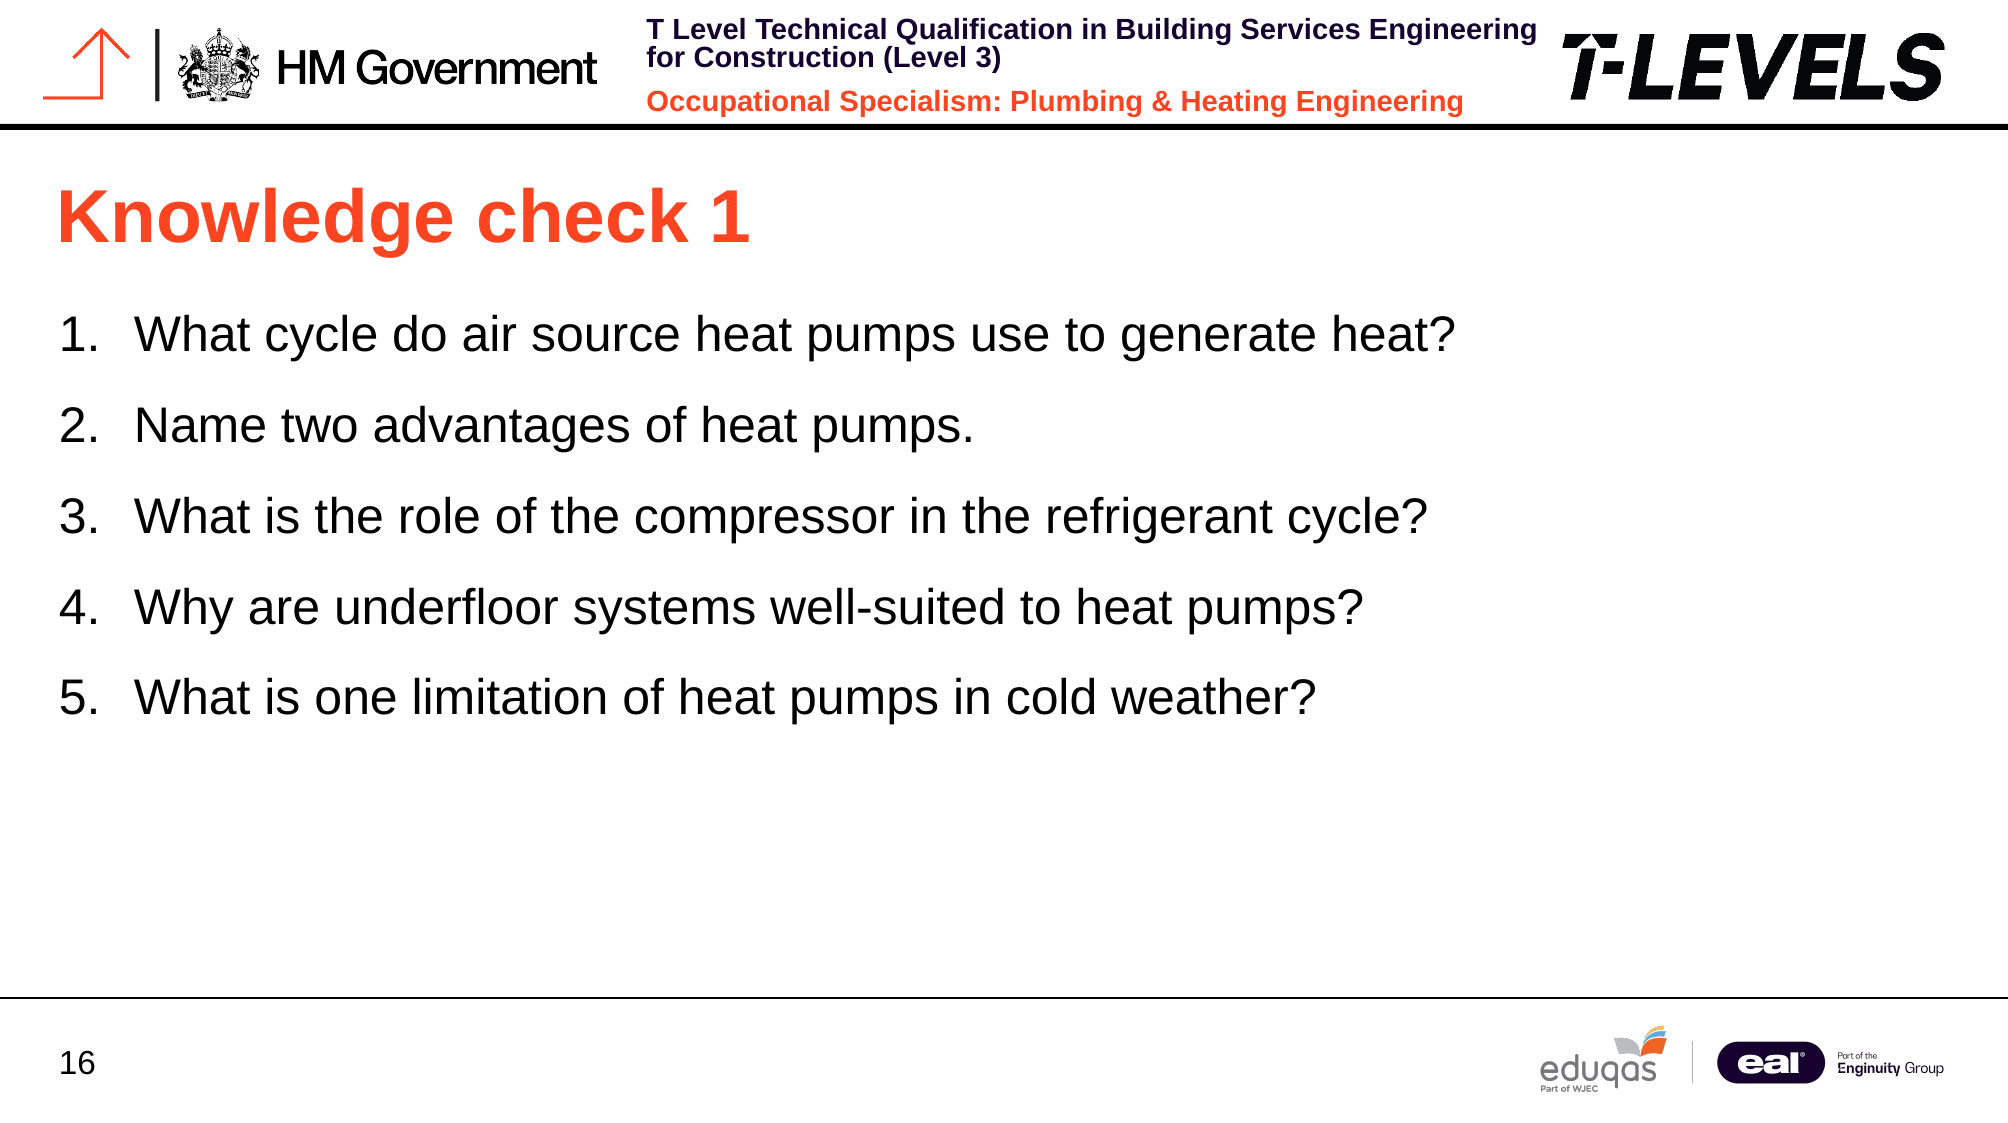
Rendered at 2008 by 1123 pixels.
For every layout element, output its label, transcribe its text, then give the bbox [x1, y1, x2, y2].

picture [155, 28, 597, 102]
title Knowledge check 1 [41, 111, 1949, 314]
picture [1535, 1021, 1949, 1097]
picture [1543, 25, 1964, 108]
list What cycle do air source heat pumps use to generate heat? Name two advantages of heat pumps. What is the role of the compressor in the refrigerant cycle? Why are underfloor systems well-suited to heat pumps? What is one limitation of heat pumps in cold weather? [59, 295, 1949, 959]
picture [38, 27, 136, 100]
